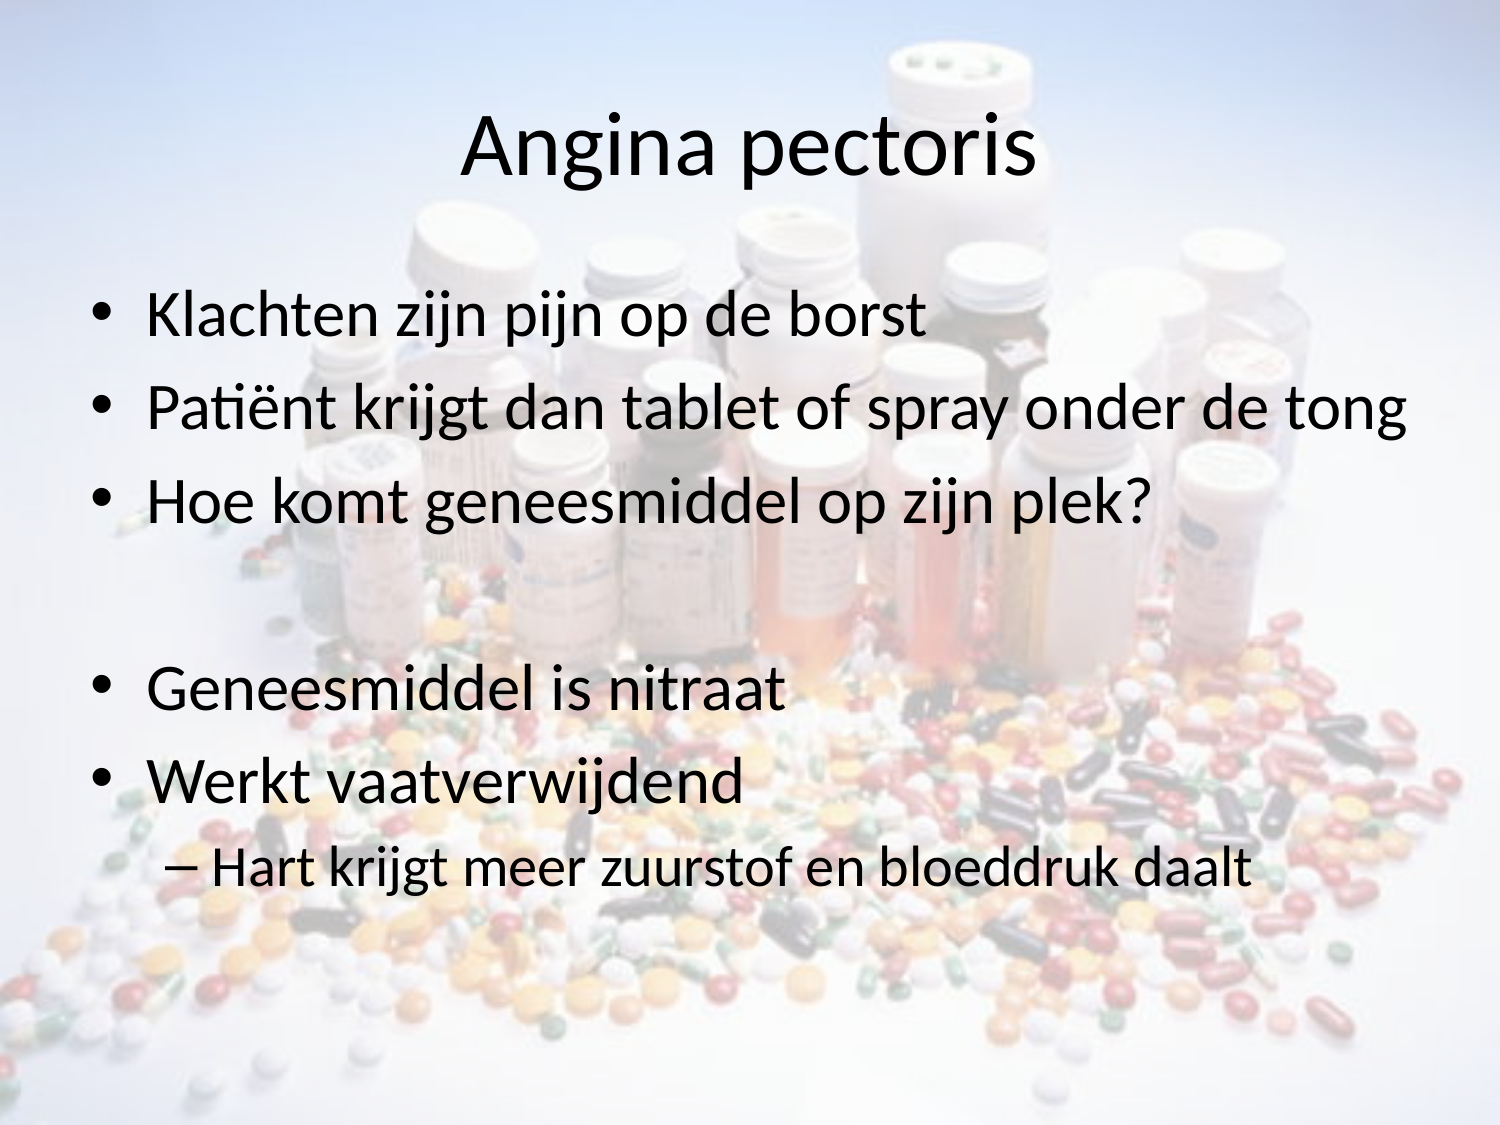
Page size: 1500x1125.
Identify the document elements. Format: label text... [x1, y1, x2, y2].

title Angina pectoris [75, 45, 1425, 233]
list Klachten zijn pijn op de borst Patiënt krijgt dan tablet of spray onder de tong Hoe komt geneesmiddel op zijn plek? Geneesmiddel is nitraat Werkt vaatverwijdend Hart krijgt meer zuurstof en bloeddruk daalt [75, 262, 1425, 1005]
